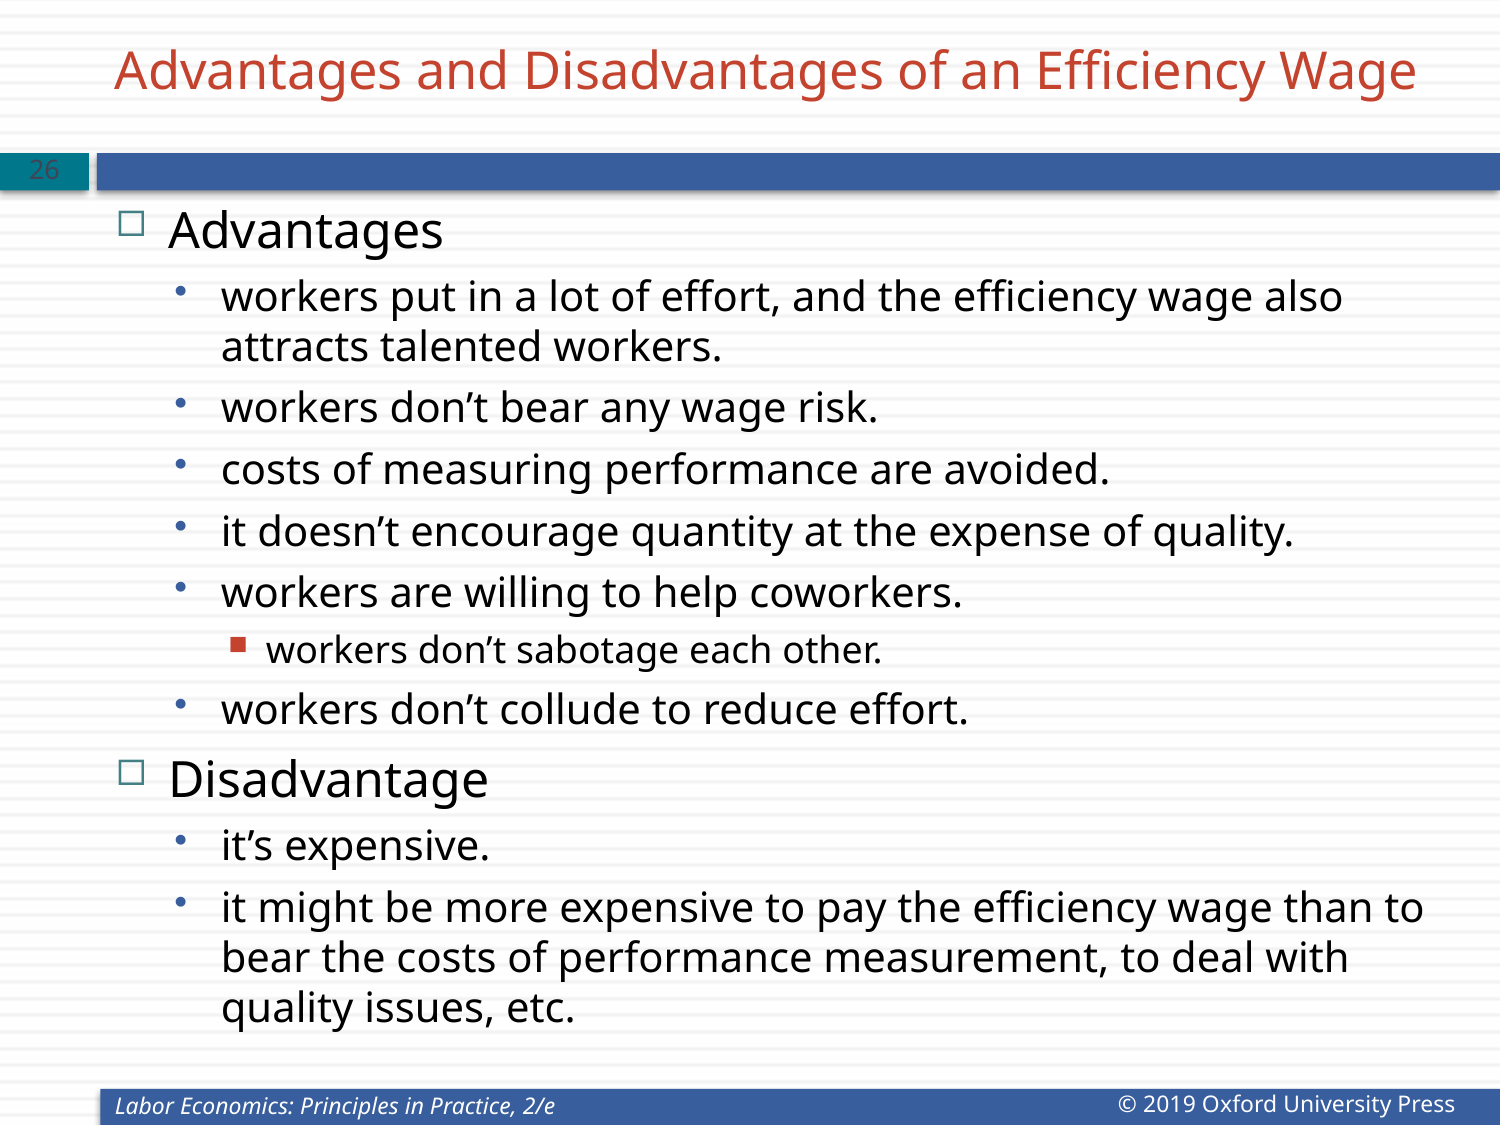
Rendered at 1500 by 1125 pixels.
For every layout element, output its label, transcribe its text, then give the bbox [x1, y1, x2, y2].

list Advantages workers put in a lot of effort, and the efficiency wage also attracts talented workers. workers don’t bear any wage risk. costs of measuring performance are avoided. it doesn’t encourage quantity at the expense of quality. workers are willing to help coworkers. workers don’t sabotage each other. workers don’t collude to reduce effort. Disadvantage it’s expensive. it might be more expensive to pay the efficiency wage than to bear the costs of performance measurement, to deal with quality issues, etc. [101, 190, 1473, 1084]
title Advantages and Disadvantages of an Efficiency Wage [99, 1, 1472, 136]
slide_number Labor Economics: Principles in Practice, 2/e [99, 1090, 745, 1125]
footer © 2019 Oxford University Press [825, 1090, 1471, 1125]
slide_number 25 [0, 153, 89, 191]
